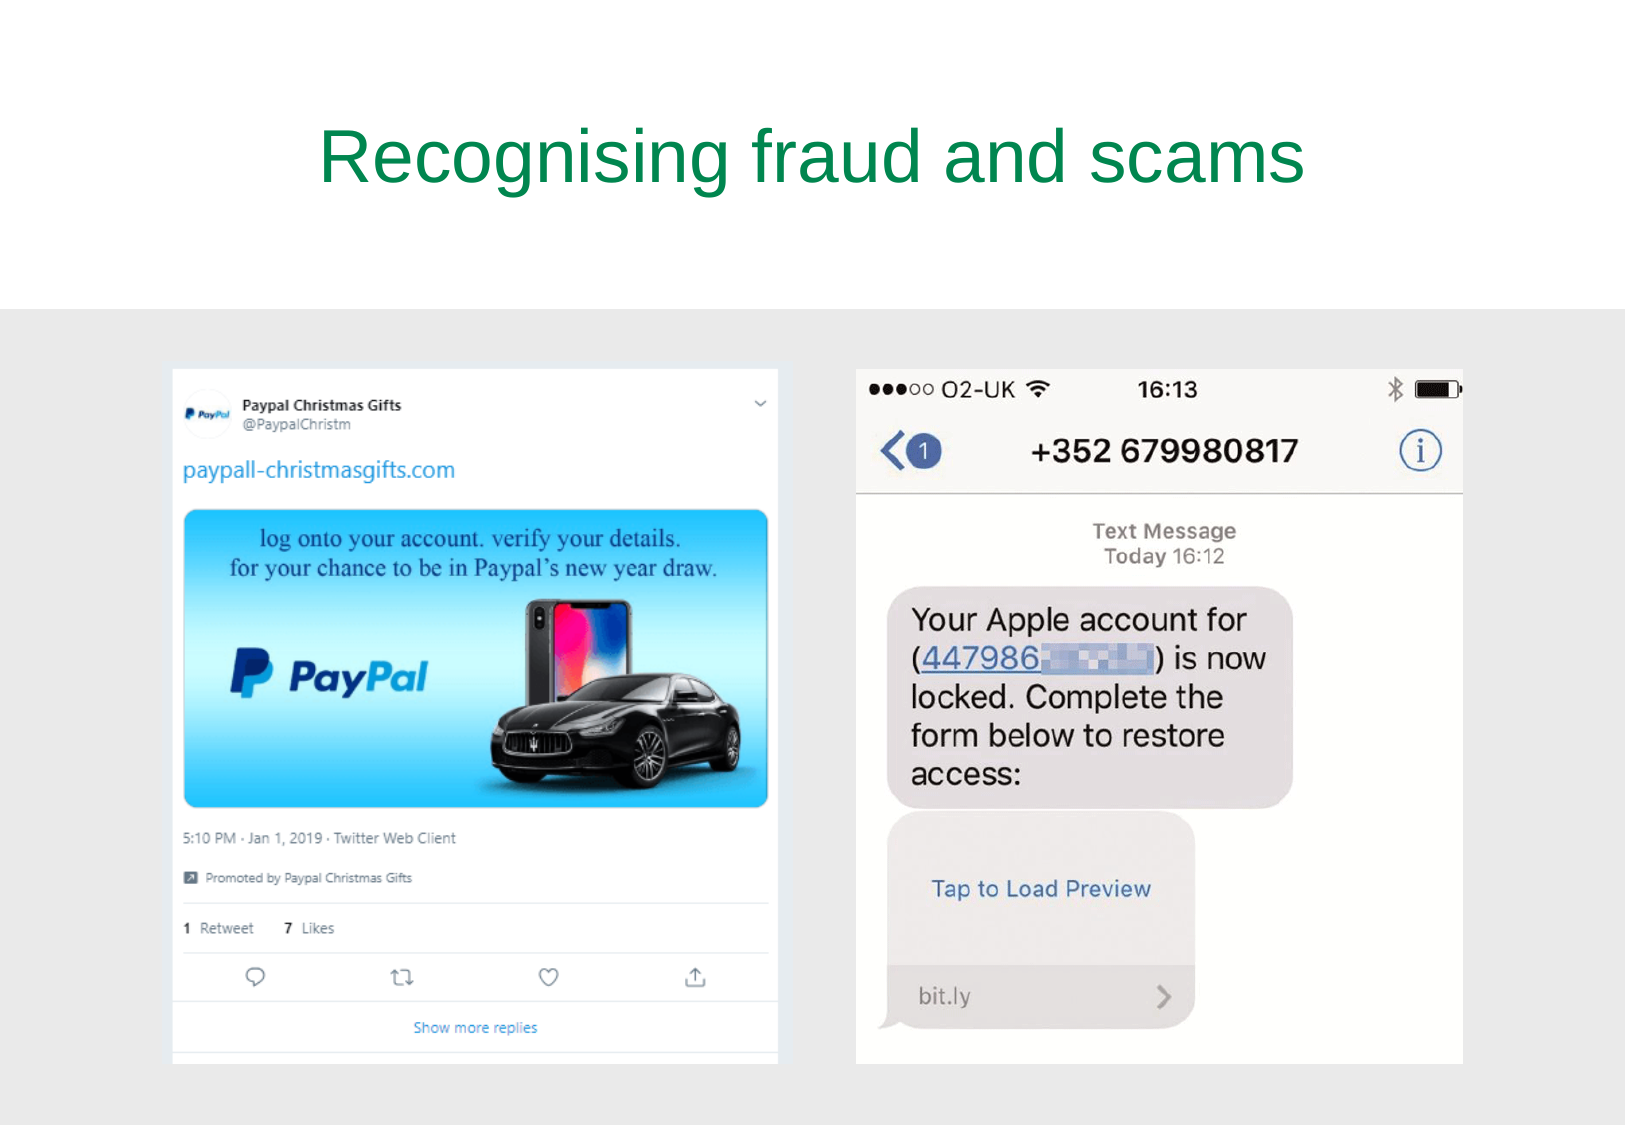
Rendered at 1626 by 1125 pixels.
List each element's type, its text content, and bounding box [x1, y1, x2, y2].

text_box [0, 307, 1625, 1125]
picture [162, 361, 793, 1065]
title Recognising fraud and scams [0, 118, 1625, 215]
picture [856, 369, 1463, 1065]
